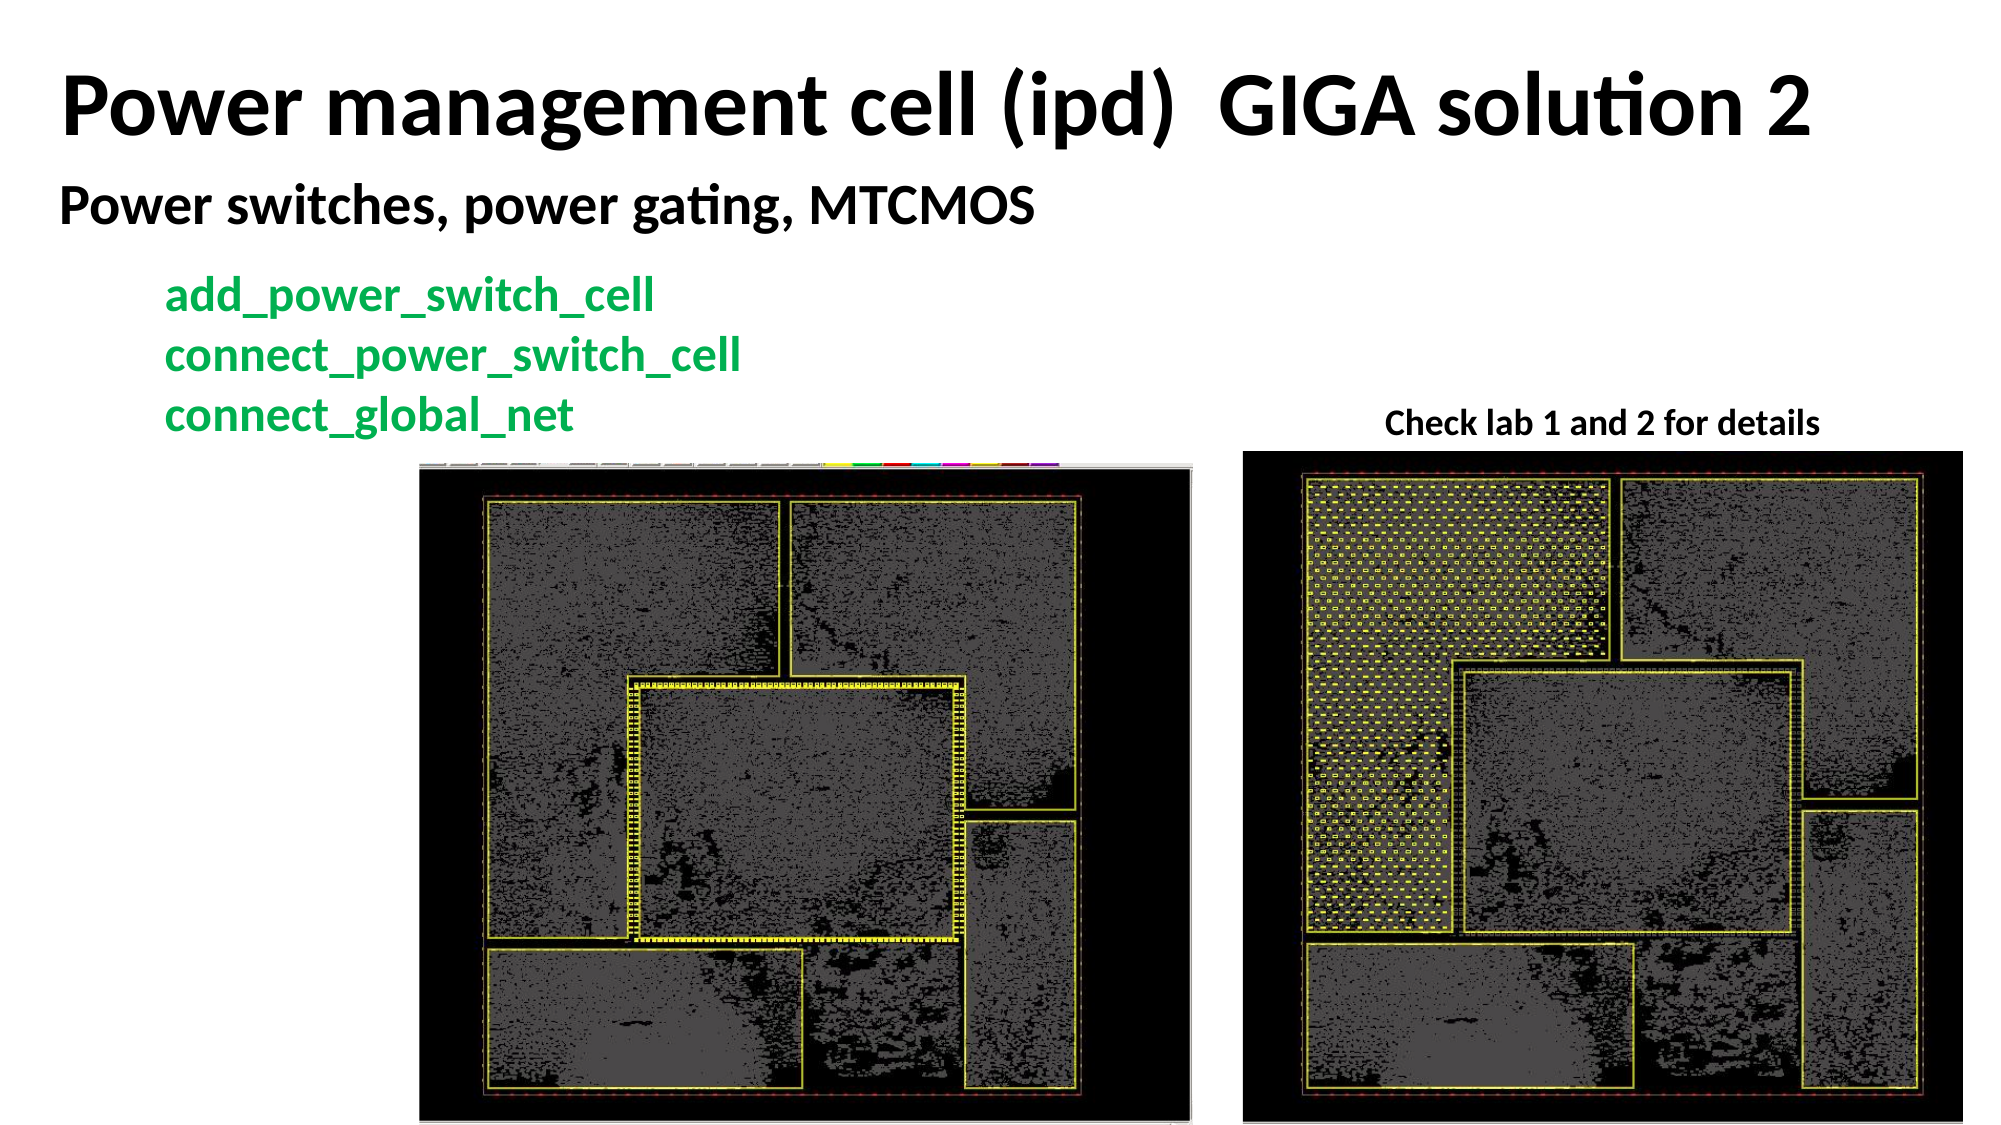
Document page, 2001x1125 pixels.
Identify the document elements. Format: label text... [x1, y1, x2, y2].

picture [1242, 451, 1963, 1125]
text_box Check lab 1 and 2 for details [1370, 390, 1836, 451]
text_box Power switches, power gating, MTCMOS [44, 159, 1052, 244]
text_box Power management cell (ipd) GIGA solution 2 [46, 36, 1831, 161]
text_box add_power_switch_cell connect_power_switch_cell connect_global_net [149, 254, 1150, 450]
picture [419, 463, 1193, 1125]
